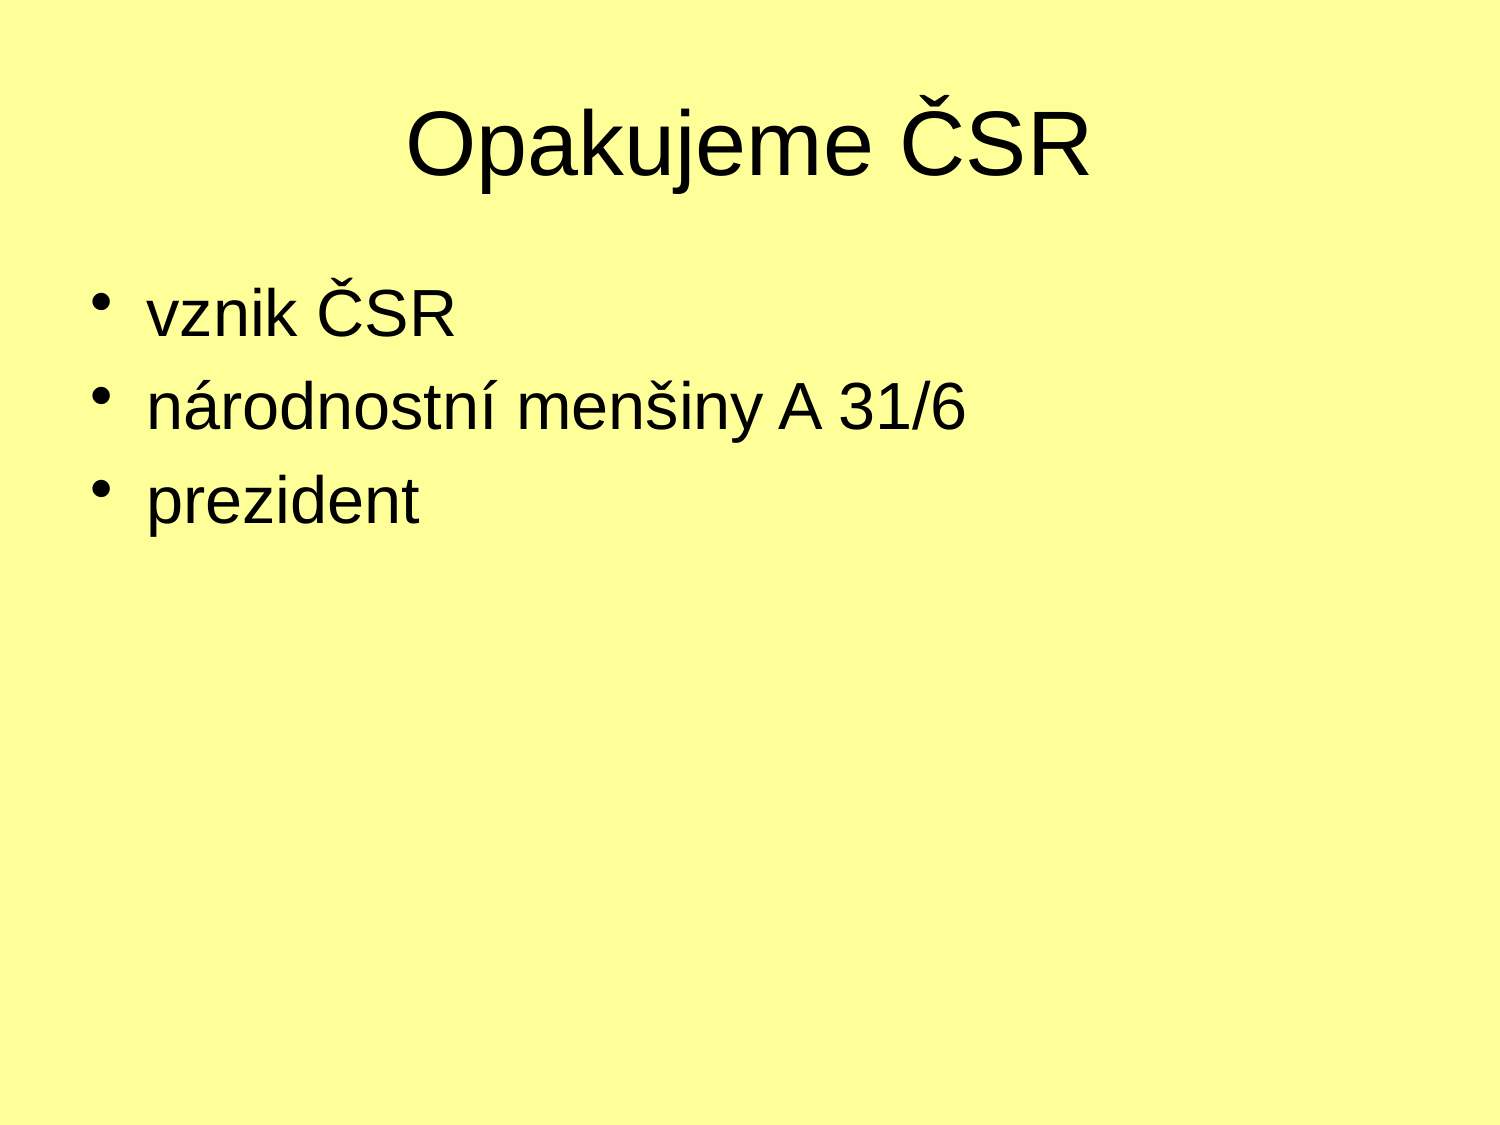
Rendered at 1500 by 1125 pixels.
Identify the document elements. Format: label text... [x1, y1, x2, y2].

title Opakujeme ČSR [75, 45, 1425, 233]
list vznik ČSR národnostní menšiny A 31/6 prezident [75, 262, 1425, 1005]
